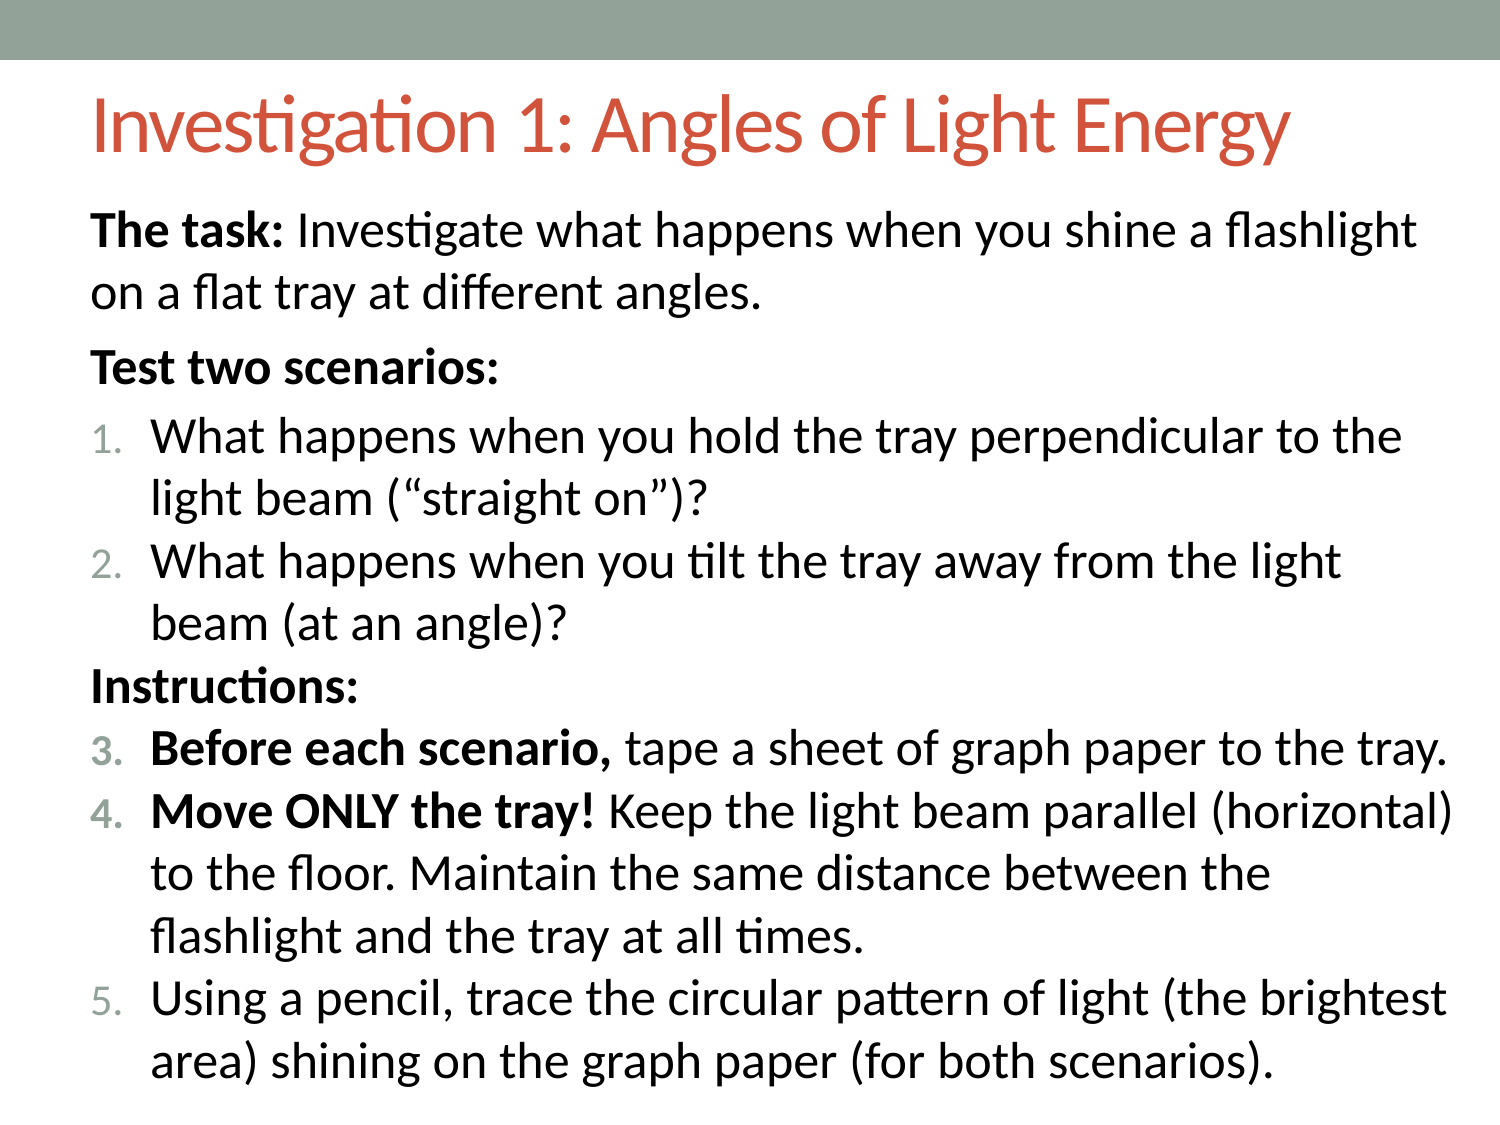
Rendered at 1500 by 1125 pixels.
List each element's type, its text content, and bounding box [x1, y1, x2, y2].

list The task: Investigate what happens when you shine a flashlight on a flat tray at different angles. Test two scenarios: What happens when you hold the tray perpendicular to the light beam (“straight on”)? What happens when you tilt the tray away from the light beam (at an angle)? Instructions: Before each scenario, tape a sheet of graph paper to the tray. Move ONLY the tray! Keep the light beam parallel (horizontal) to the floor. Maintain the same distance between the flashlight and the tray at all times. Using a pencil, trace the circular pattern of light (the brightest area) shining on the graph paper (for both scenarios). [75, 187, 1500, 1100]
title Investigation 1: Angles of Light Energy [75, 37, 1413, 200]
